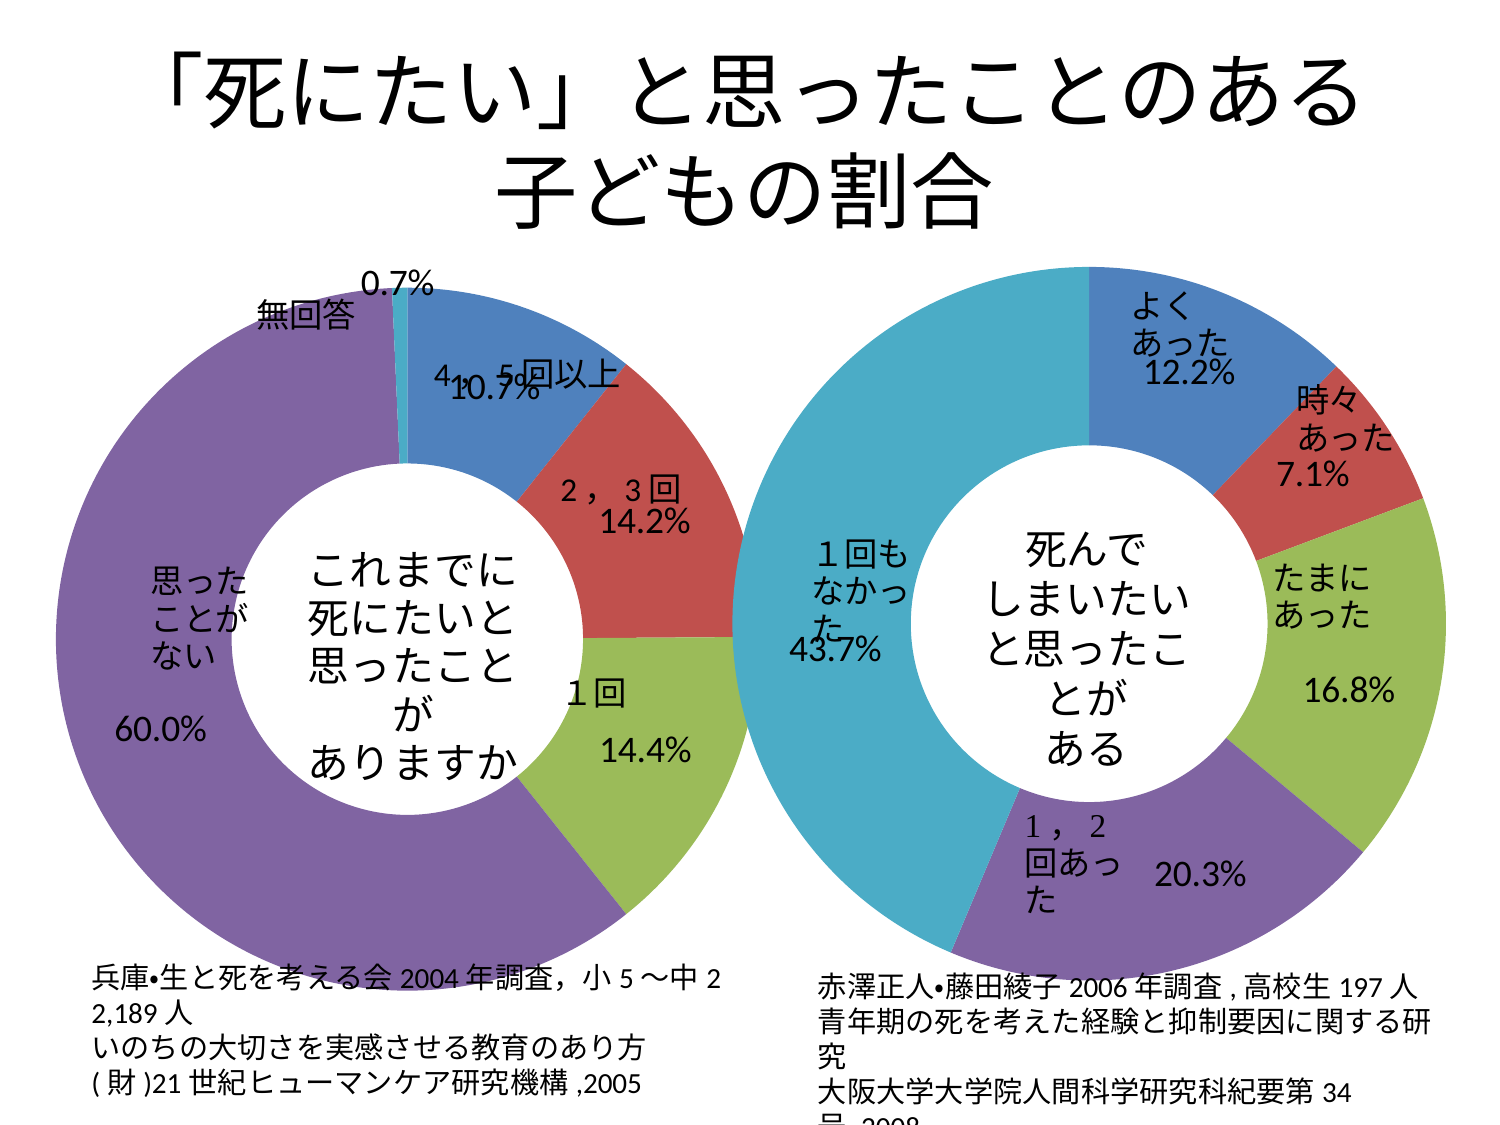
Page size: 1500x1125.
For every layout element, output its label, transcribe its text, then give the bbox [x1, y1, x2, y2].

title 「死にたい」と思ったことのある 子どもの割合 [29, 45, 1459, 233]
text_box 兵庫・生と死を考える会2004年調査，小5～中2 2,189人 いのちの大切さを実感させる教育のあり方 (財)21世紀ヒューマンケア研究機構,2005 [76, 1010, 786, 1107]
text_box 赤澤正人・藤田綾子2006年調査,高校生197人 青年期の死を考えた経験と抑制要因に関する研究 大阪大学大学院人間科学研究科紀要第34号,2008 [803, 961, 1471, 1125]
chart [41, 245, 1465, 1012]
